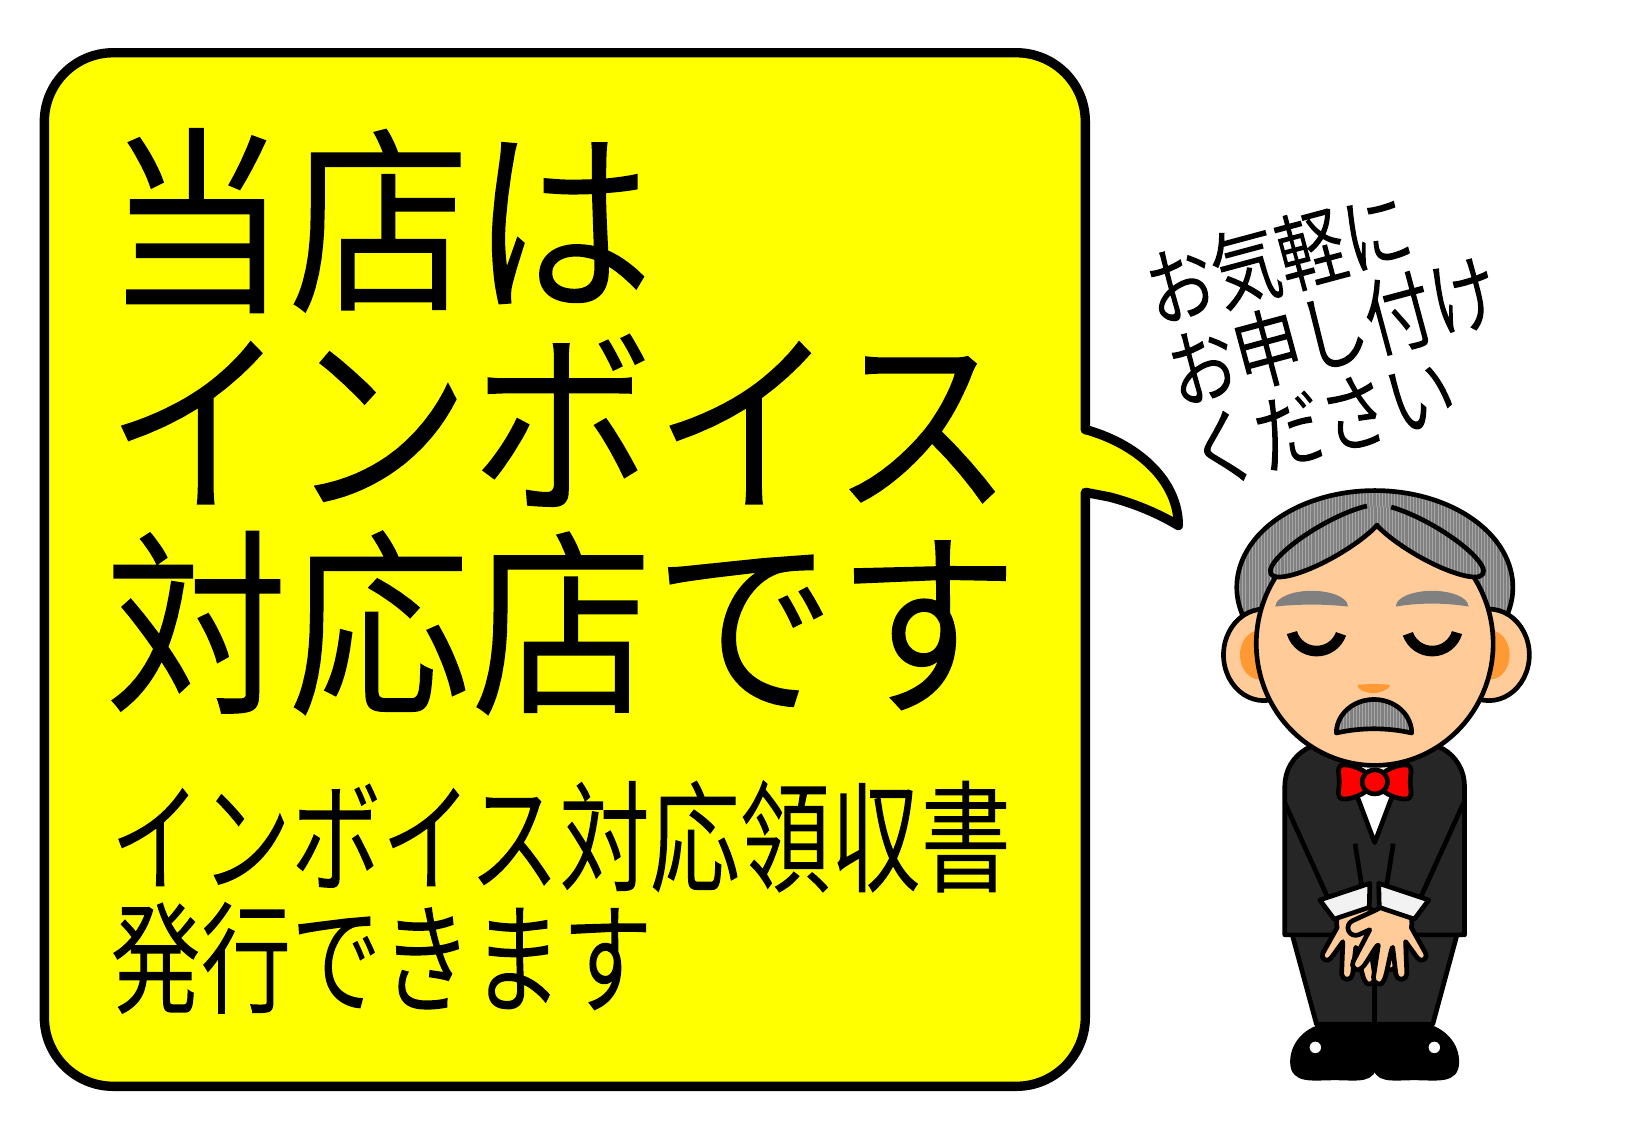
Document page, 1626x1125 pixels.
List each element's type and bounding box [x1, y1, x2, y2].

text_box [44, 52, 1179, 1087]
text_box [1223, 490, 1530, 1079]
